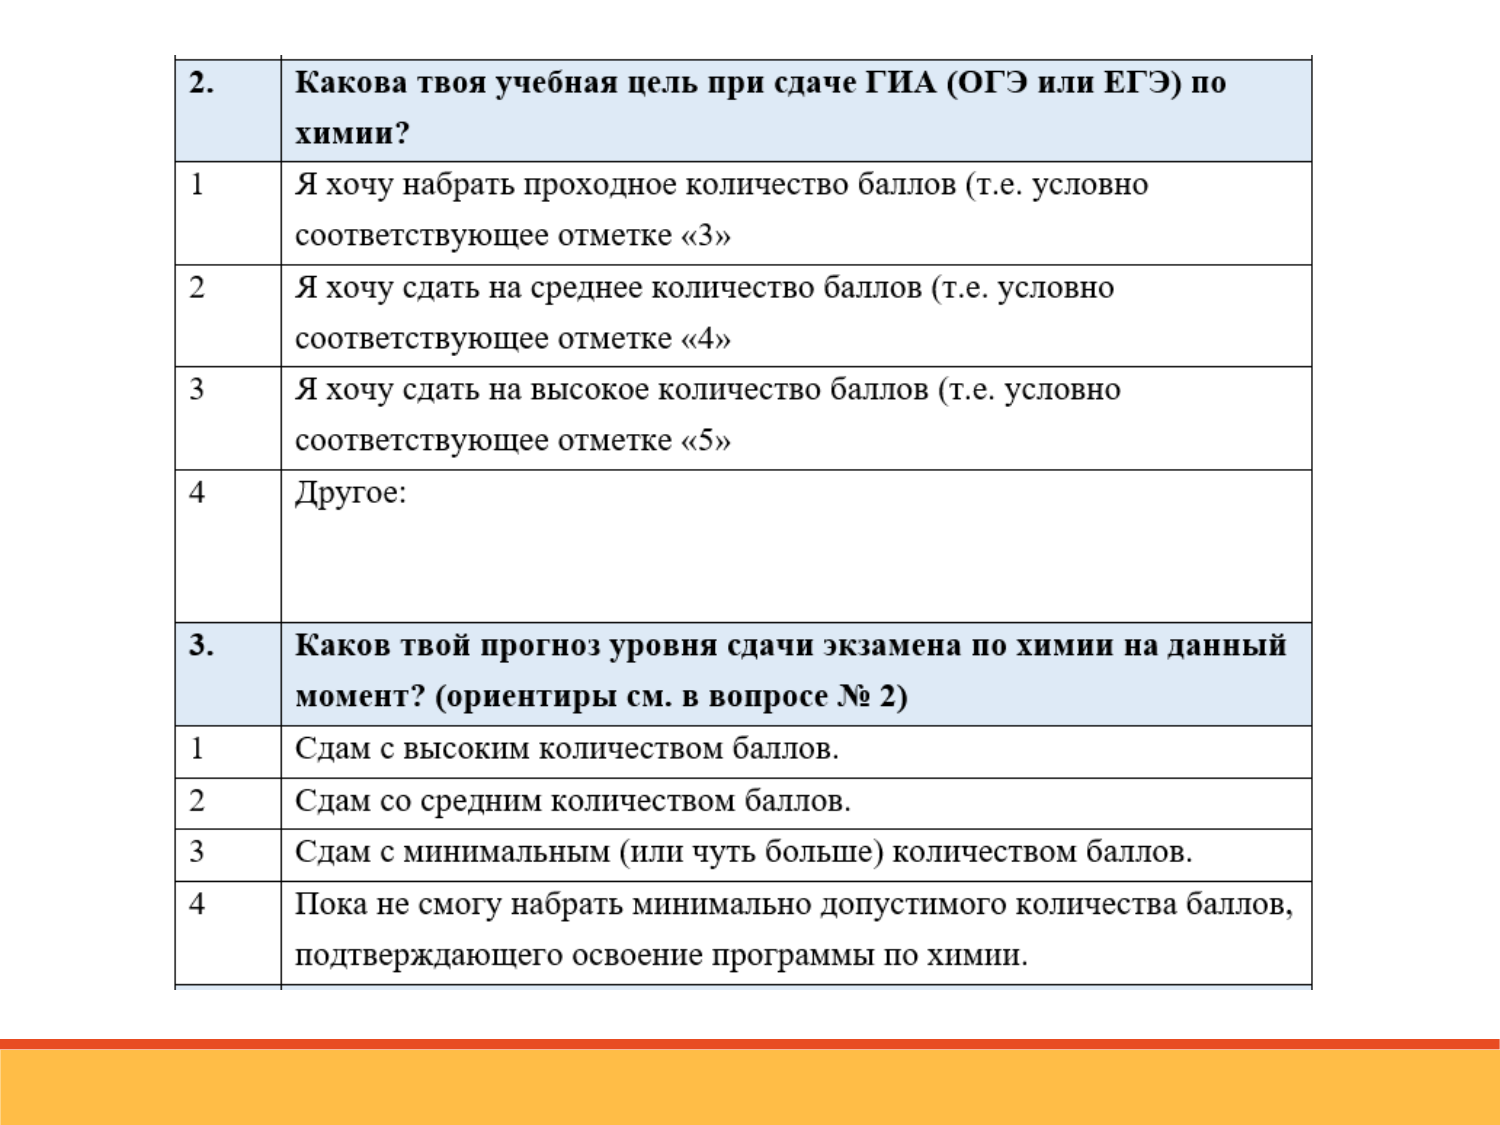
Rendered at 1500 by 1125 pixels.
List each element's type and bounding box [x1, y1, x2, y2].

picture [162, 55, 1327, 991]
